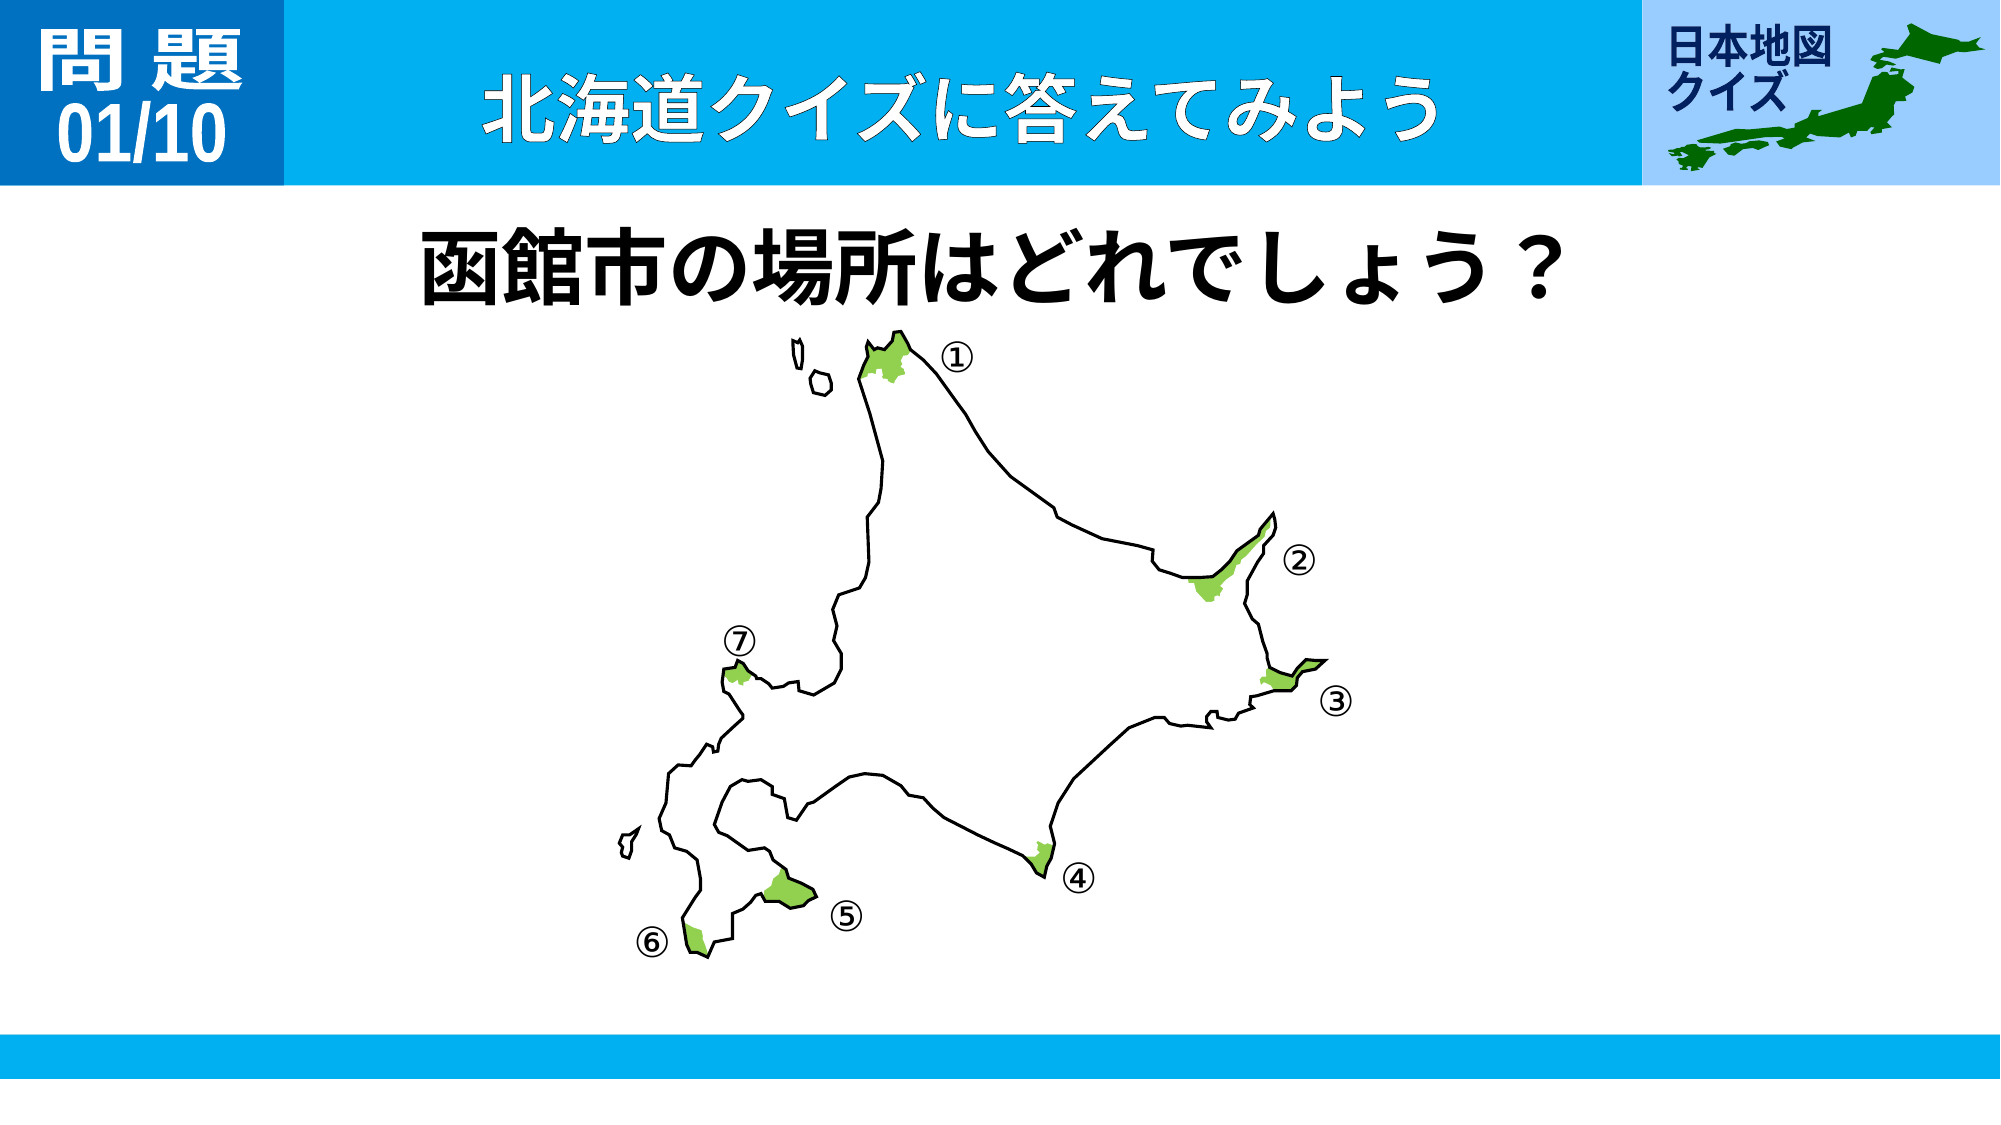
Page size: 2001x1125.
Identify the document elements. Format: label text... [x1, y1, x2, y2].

text_box 函館市の場所はどれでしょう？ [403, 207, 1597, 323]
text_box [615, 323, 1373, 975]
text_box [0, 1034, 2000, 1079]
